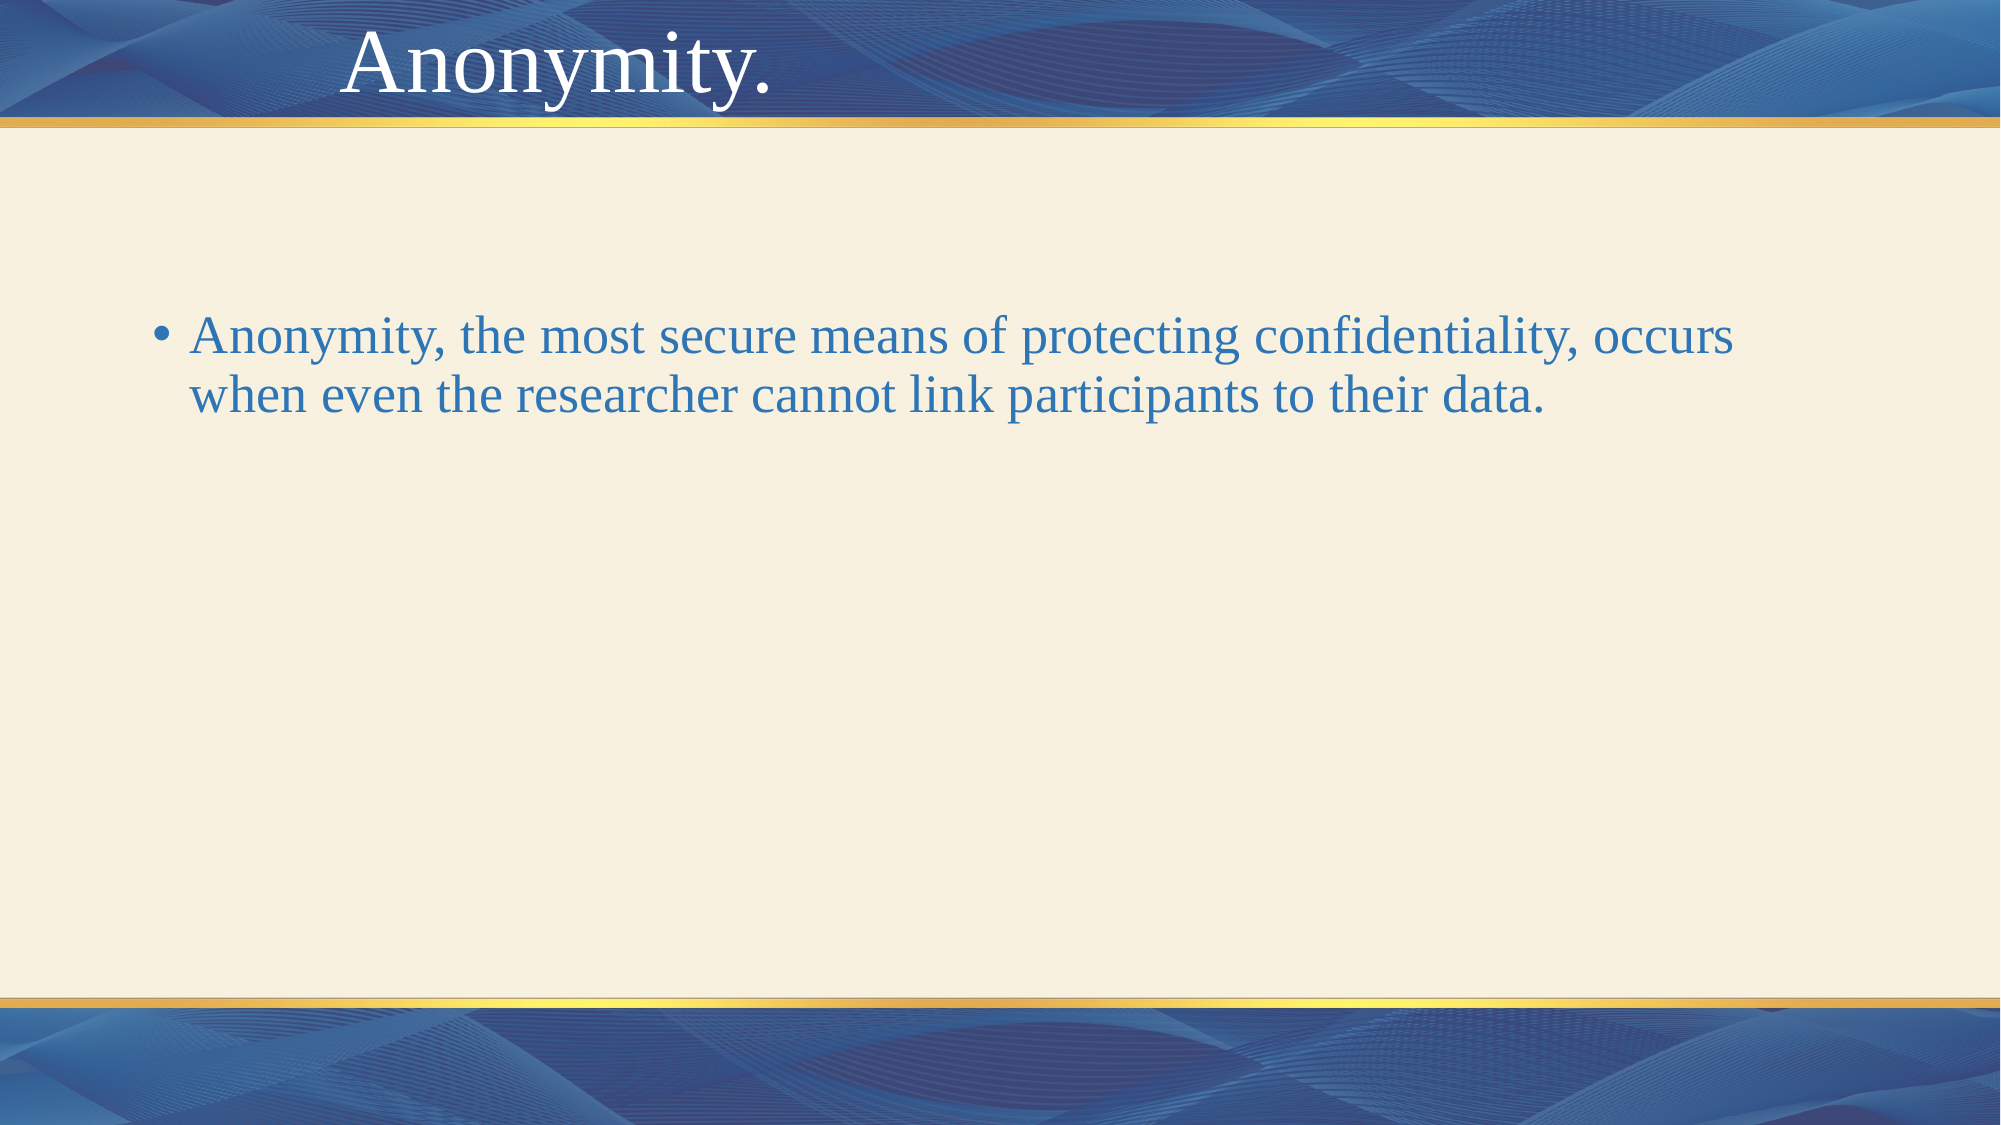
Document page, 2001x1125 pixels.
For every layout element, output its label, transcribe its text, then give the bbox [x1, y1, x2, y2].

list Anonymity, the most secure means of protecting confidentiality, occurs when even the researcher cannot link participants to their data. [137, 299, 1863, 1014]
title Anonymity. [324, 0, 1675, 125]
picture [0, 0, 2001, 1125]
